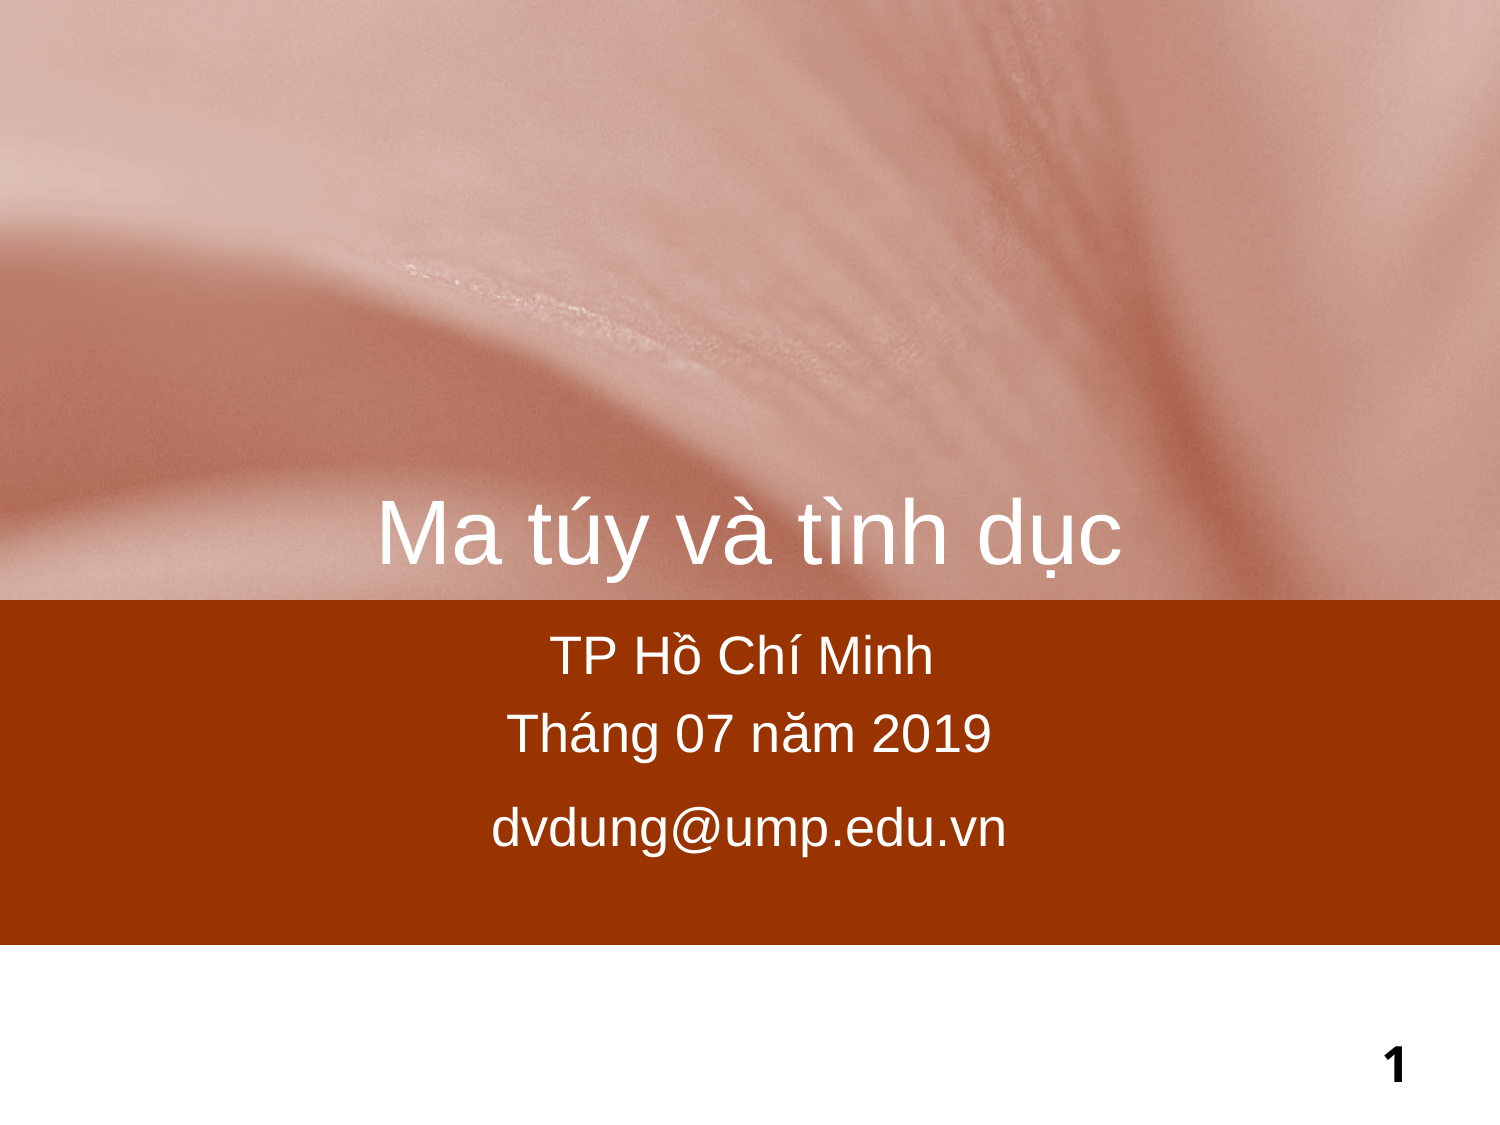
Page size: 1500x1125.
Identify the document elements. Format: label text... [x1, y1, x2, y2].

title Ma túy và tình dục [112, 199, 1388, 591]
picture [0, 0, 1500, 600]
slide_number 1 [1074, 1024, 1426, 1101]
subtitle TP Hồ Chí Minh Tháng 07 năm 2019 dvdung@ump.edu.vn [224, 599, 1276, 913]
